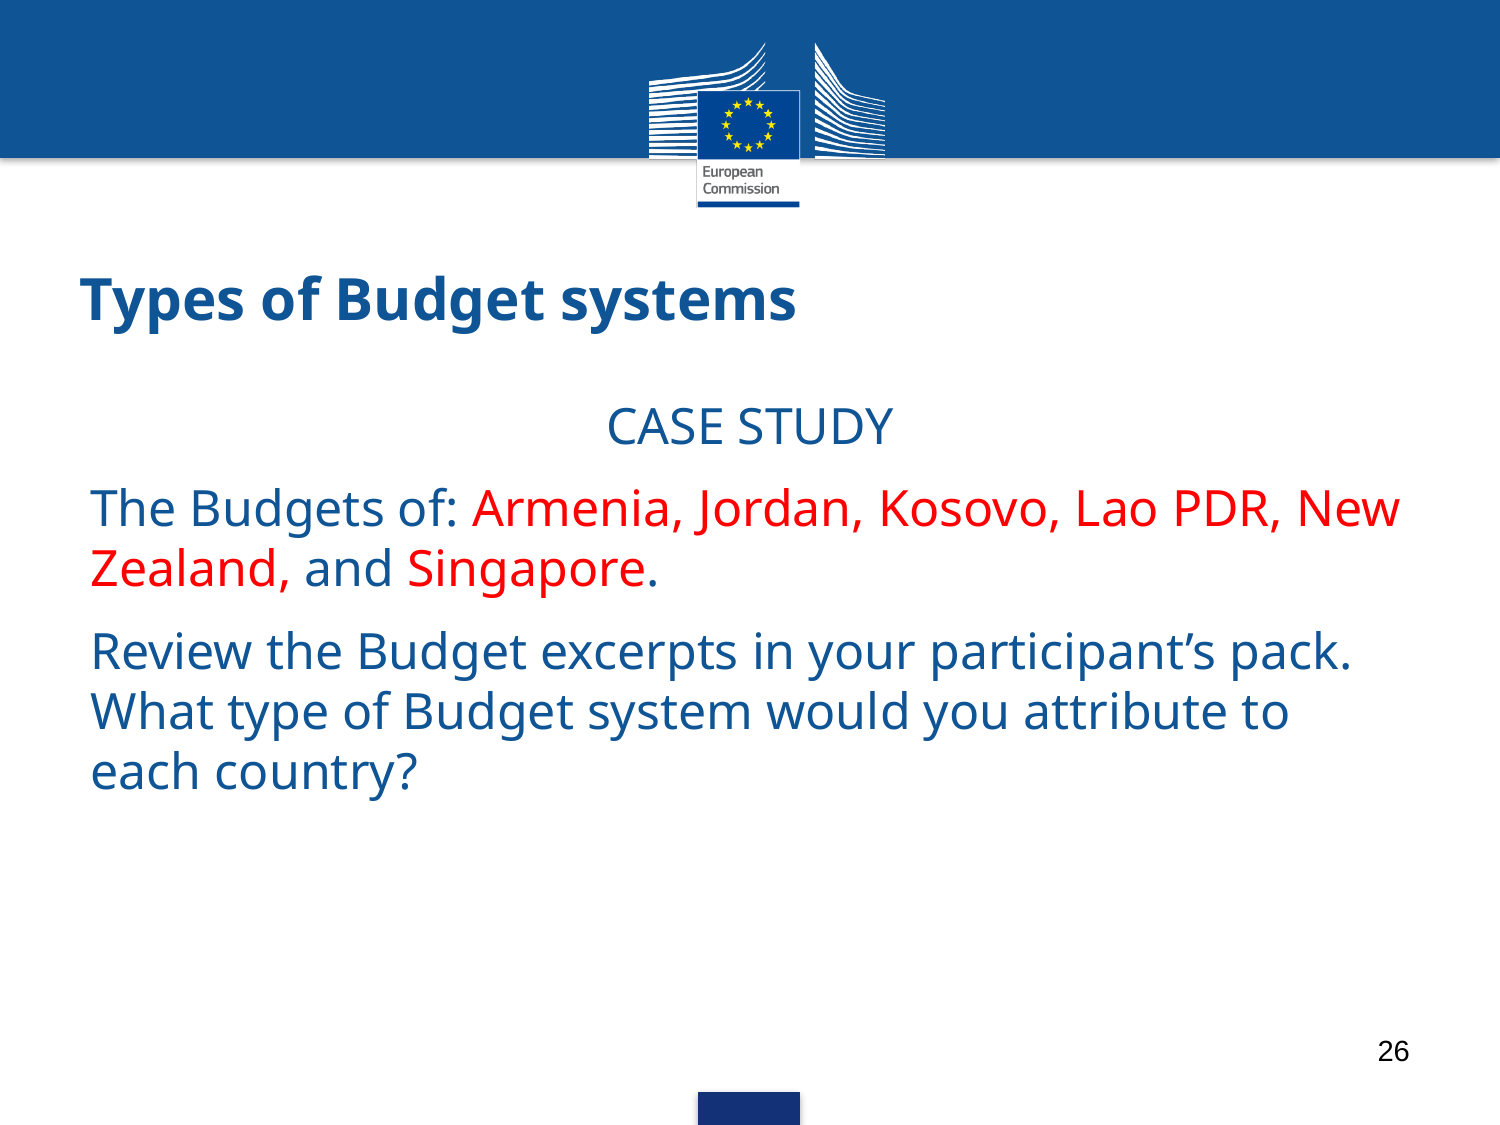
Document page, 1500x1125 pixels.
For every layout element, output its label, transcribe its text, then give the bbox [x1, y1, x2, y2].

title Types of Budget systems [64, 219, 1416, 374]
picture [649, 42, 885, 208]
list CASE STUDY The Budgets of: Armenia, Jordan, Kosovo, Lao PDR, New Zealand, and Singapore. Review the Budget excerpts in your participant’s pack. What type of Budget system would you attribute to each country? [74, 386, 1426, 938]
slide_number 26 [1074, 1024, 1426, 1103]
